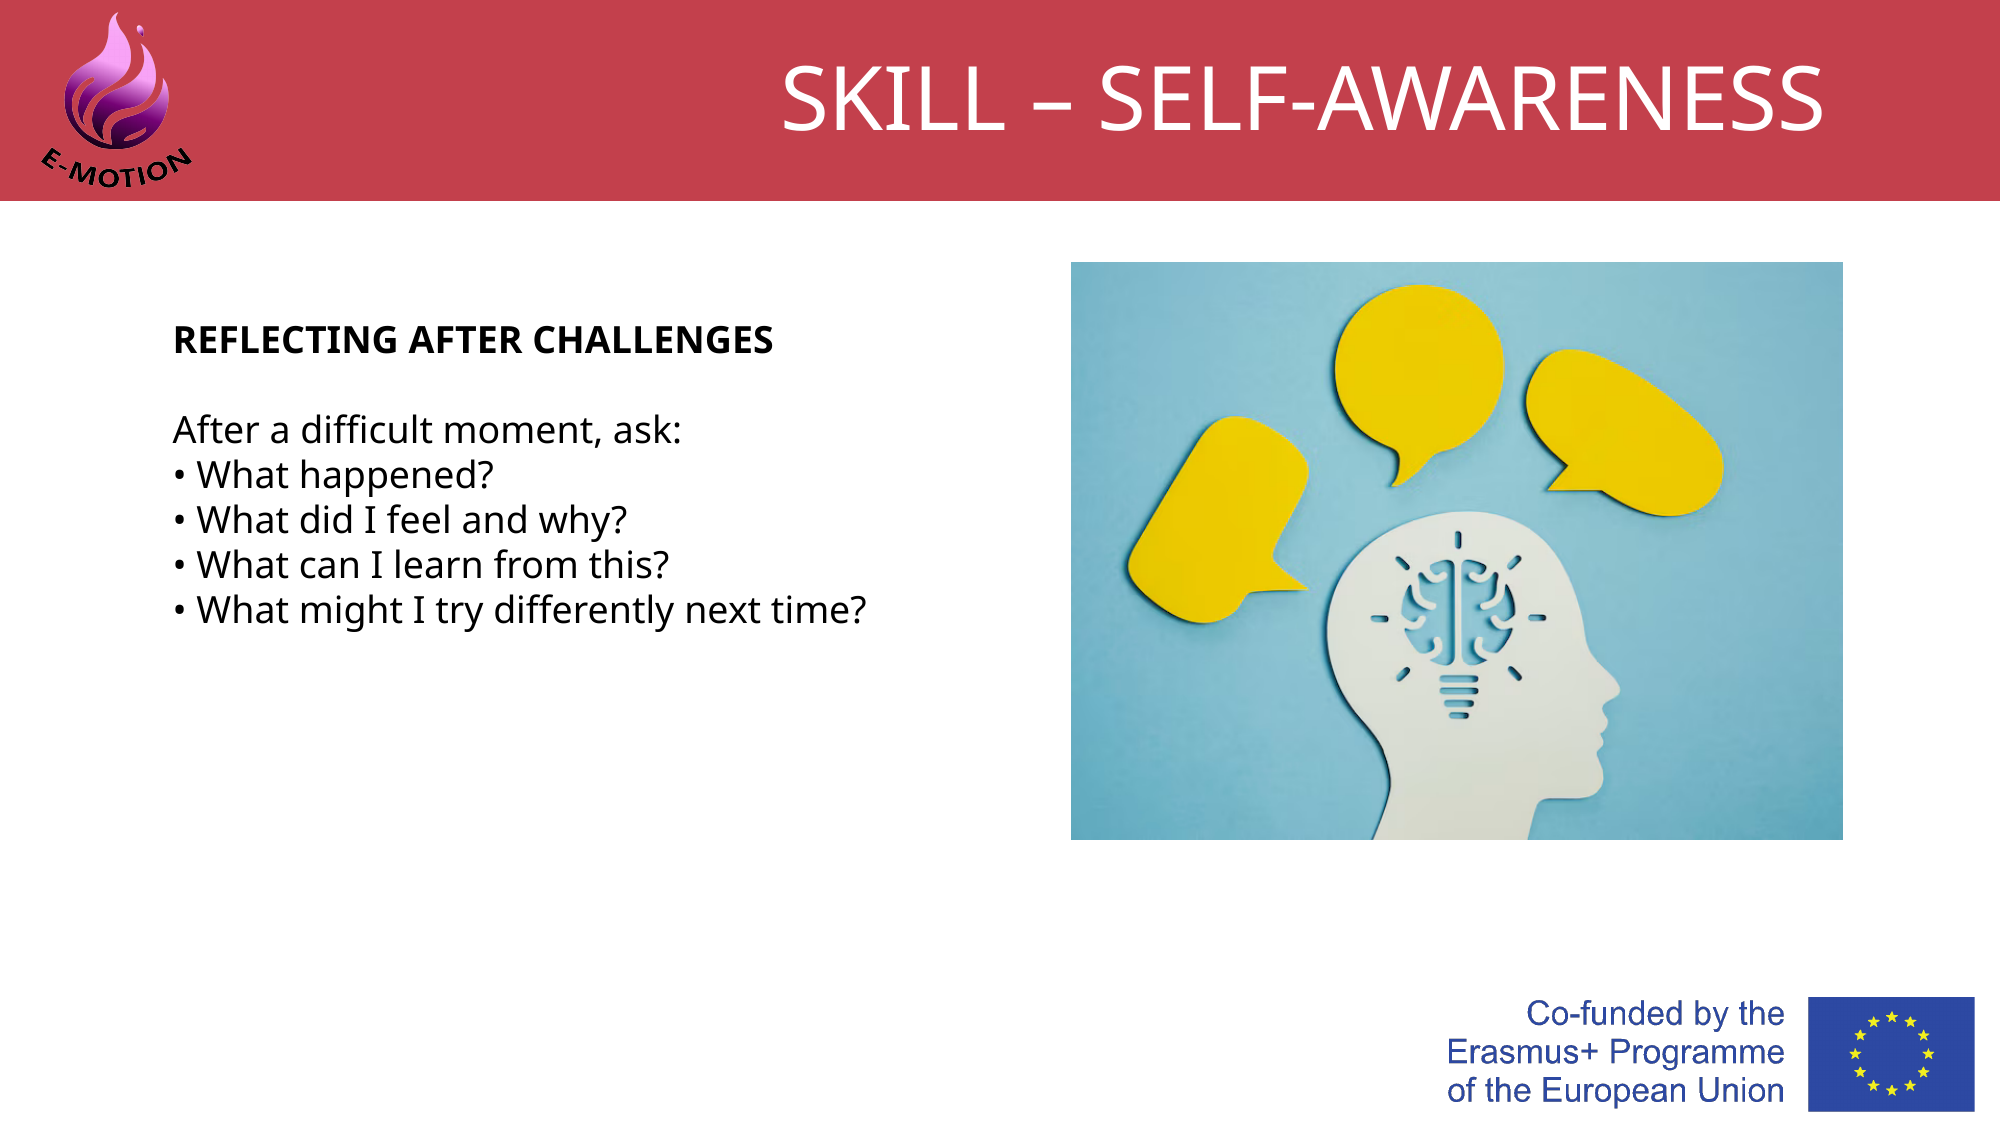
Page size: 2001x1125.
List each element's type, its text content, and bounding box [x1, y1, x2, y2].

text_box REFLECTING AFTER CHALLENGES After a difficult moment, ask: • What happened? • What did I feel and why? • What can I learn from this? • What might I try differently next time? [157, 308, 1066, 639]
picture [1071, 262, 1843, 841]
picture [1396, 995, 1975, 1116]
text_box SKILL – SELF-AWARENESS [583, 34, 1843, 308]
picture [0, 0, 253, 247]
